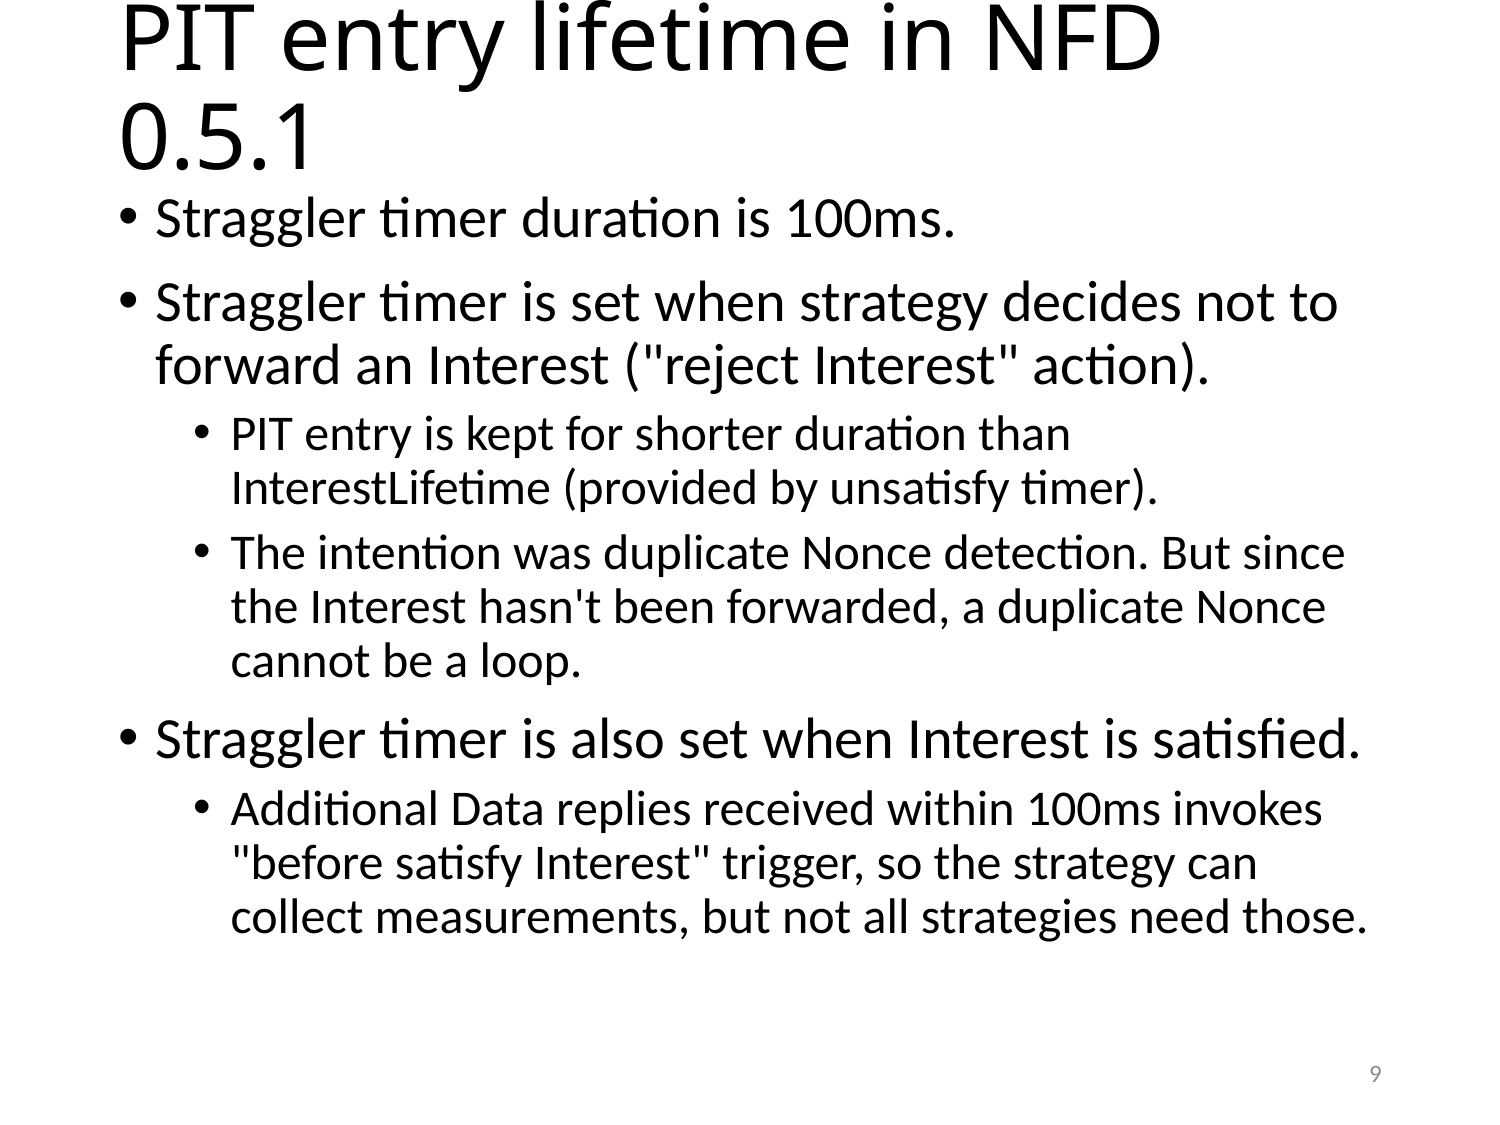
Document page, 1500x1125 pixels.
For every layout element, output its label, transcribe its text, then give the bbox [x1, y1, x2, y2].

slide_number 9 [1059, 1042, 1397, 1103]
title PIT entry lifetime in NFD 0.5.1 [103, 29, 1397, 150]
list Straggler timer duration is 100ms. Straggler timer is set when strategy decides not to forward an Interest ("reject Interest" action). PIT entry is kept for shorter duration than InterestLifetime (provided by unsatisfy timer). The intention was duplicate Nonce detection. But since the Interest hasn't been forwarded, a duplicate Nonce cannot be a loop. Straggler timer is also set when Interest is satisfied. Additional Data replies received within 100ms invokes "before satisfy Interest" trigger, so the strategy can collect measurements, but not all strategies need those. [103, 179, 1397, 1020]
